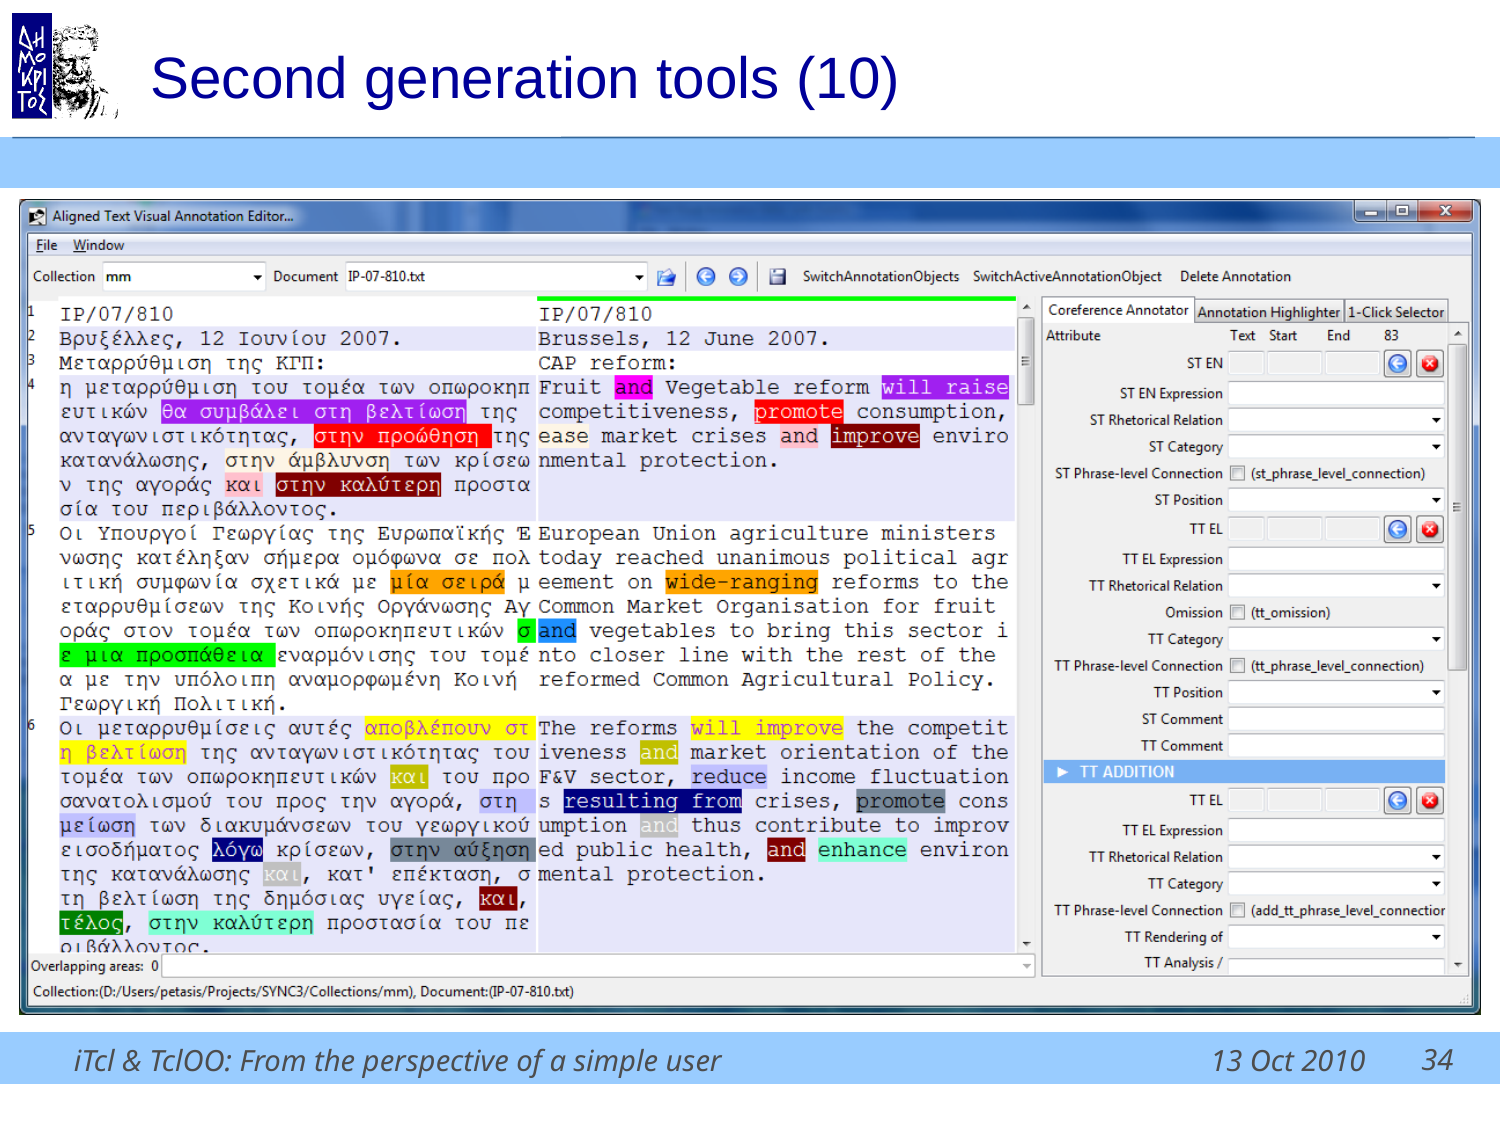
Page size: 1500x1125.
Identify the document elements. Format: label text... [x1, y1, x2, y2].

footer iTcl & TclOO: From the perspective of a simple user [58, 1034, 1190, 1086]
title Second generation tools (10) [135, 12, 1476, 138]
picture [11, 13, 118, 120]
slide_number 34 [1399, 1033, 1476, 1084]
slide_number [1190, 1034, 1381, 1086]
picture [18, 199, 1482, 1015]
